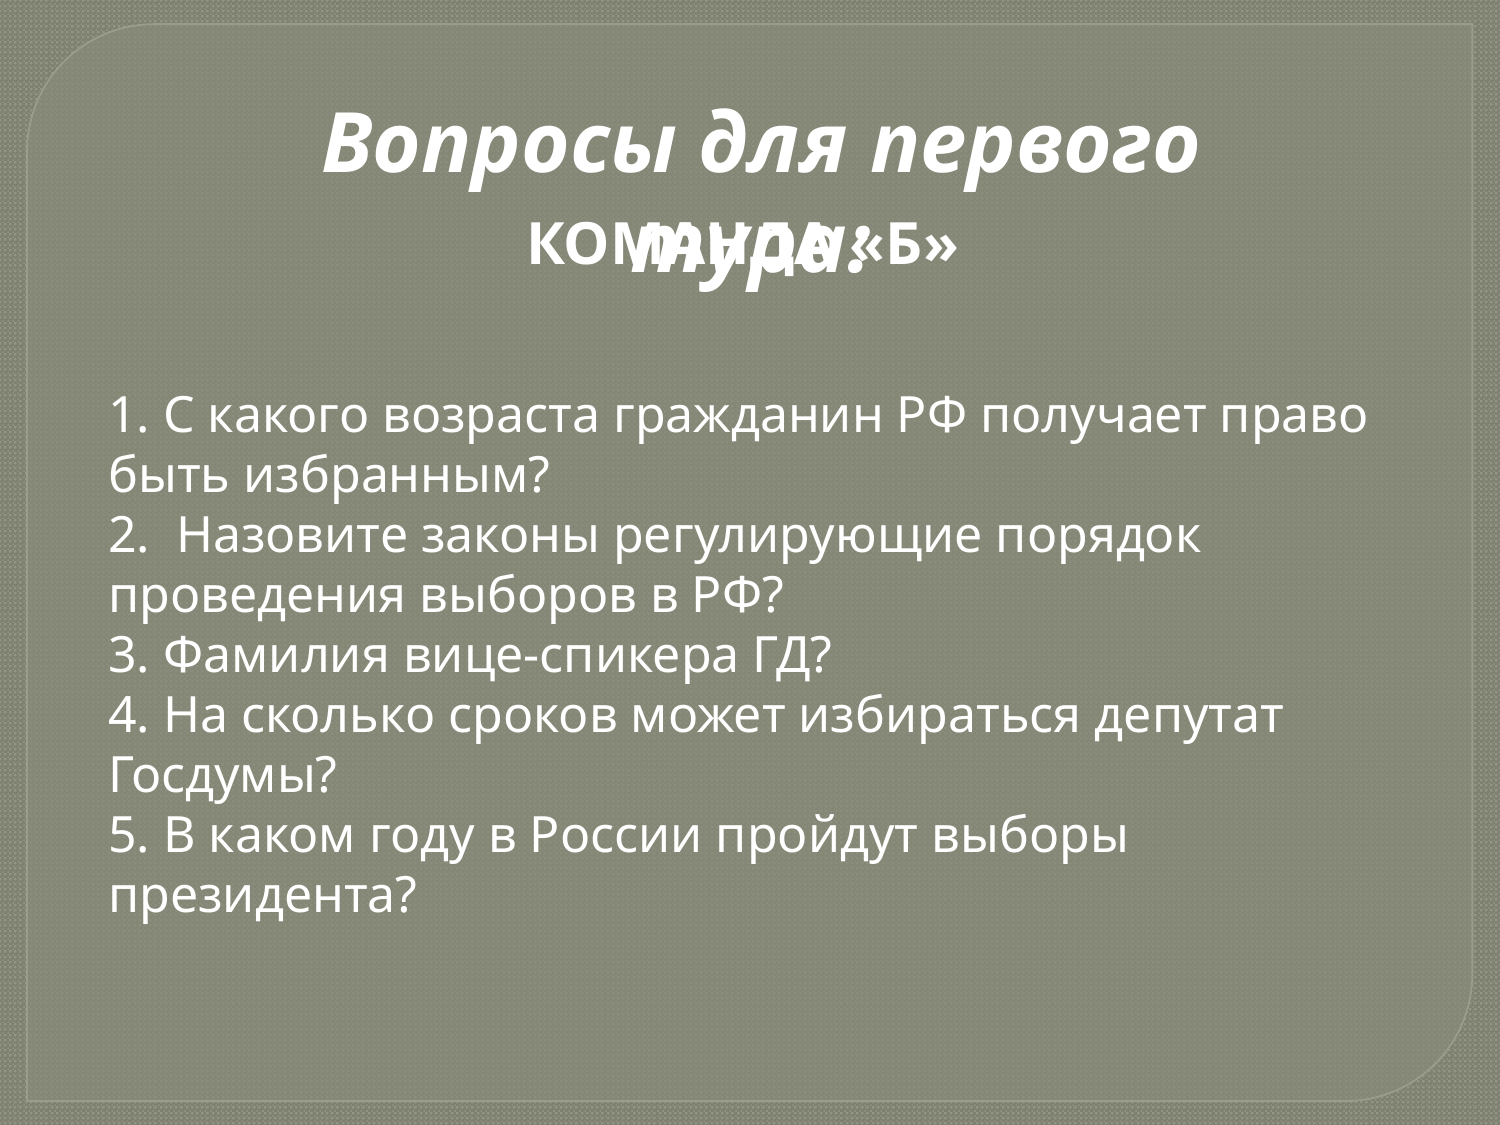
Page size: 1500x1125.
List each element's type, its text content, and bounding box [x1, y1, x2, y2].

text_box КОМАНДА «Б» [503, 199, 996, 374]
text_box 1. С какого возраста гражданин РФ получает право быть избранным? 2. Назовите законы регулирующие порядок проведения выборов в РФ? 3. Фамилия вице-спикера ГД? 4. На сколько сроков может избираться депутат Госдумы? 5. В каком году в России пройдут выборы президента? [93, 374, 1418, 990]
text_box Вопросы для первого тура: [257, 81, 1266, 297]
